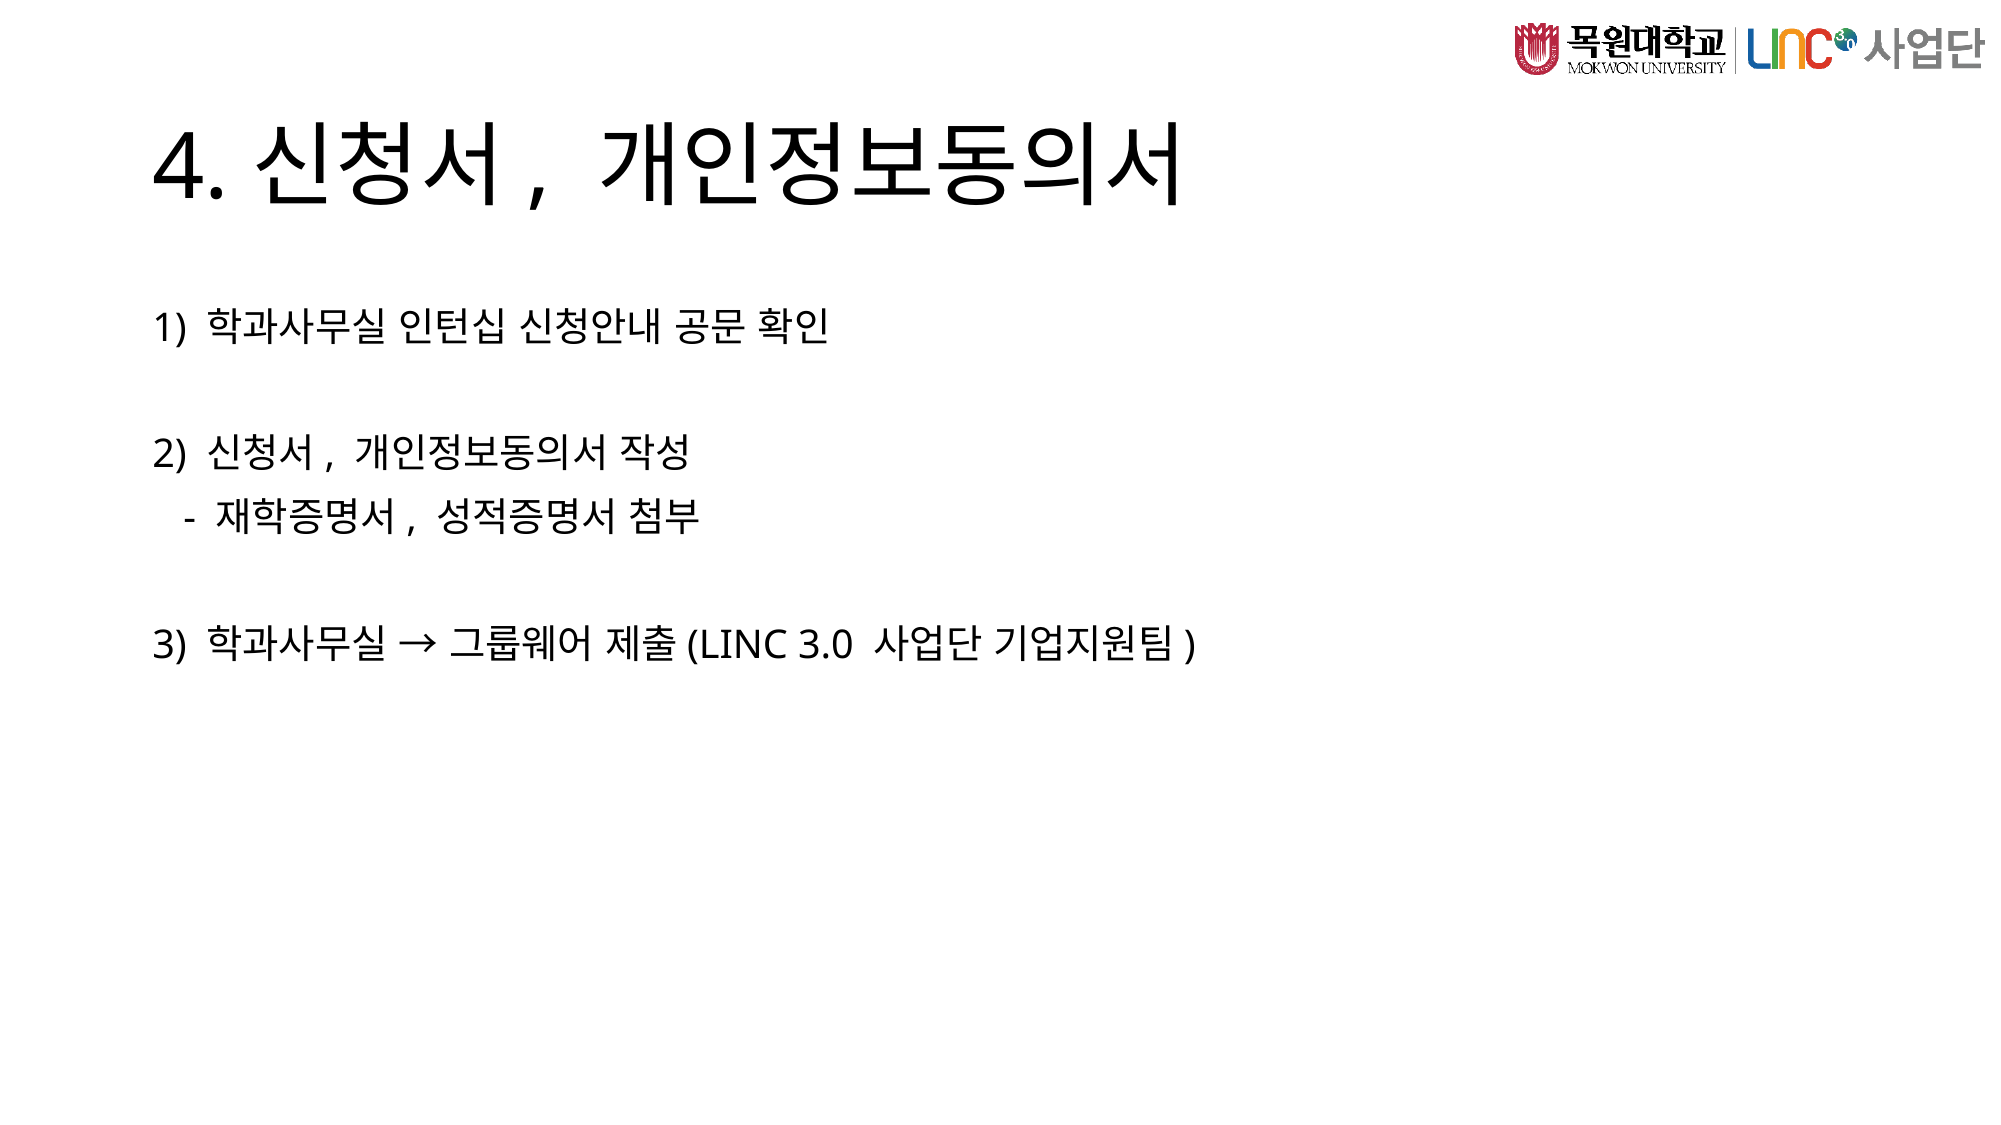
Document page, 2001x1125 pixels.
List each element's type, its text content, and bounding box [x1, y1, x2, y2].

picture [1515, 23, 1985, 75]
list 1) 학과사무실 인턴십 신청안내 공문 확인 2) 신청서, 개인정보동의서 작성 - 재학증명서, 성적증명서 첨부 3) 학과사무실 → 그룹웨어 제출(LINC 3.0 사업단 기업지원팀) [137, 299, 1863, 1014]
title 4.신청서, 개인정보동의서 [137, 59, 1863, 278]
